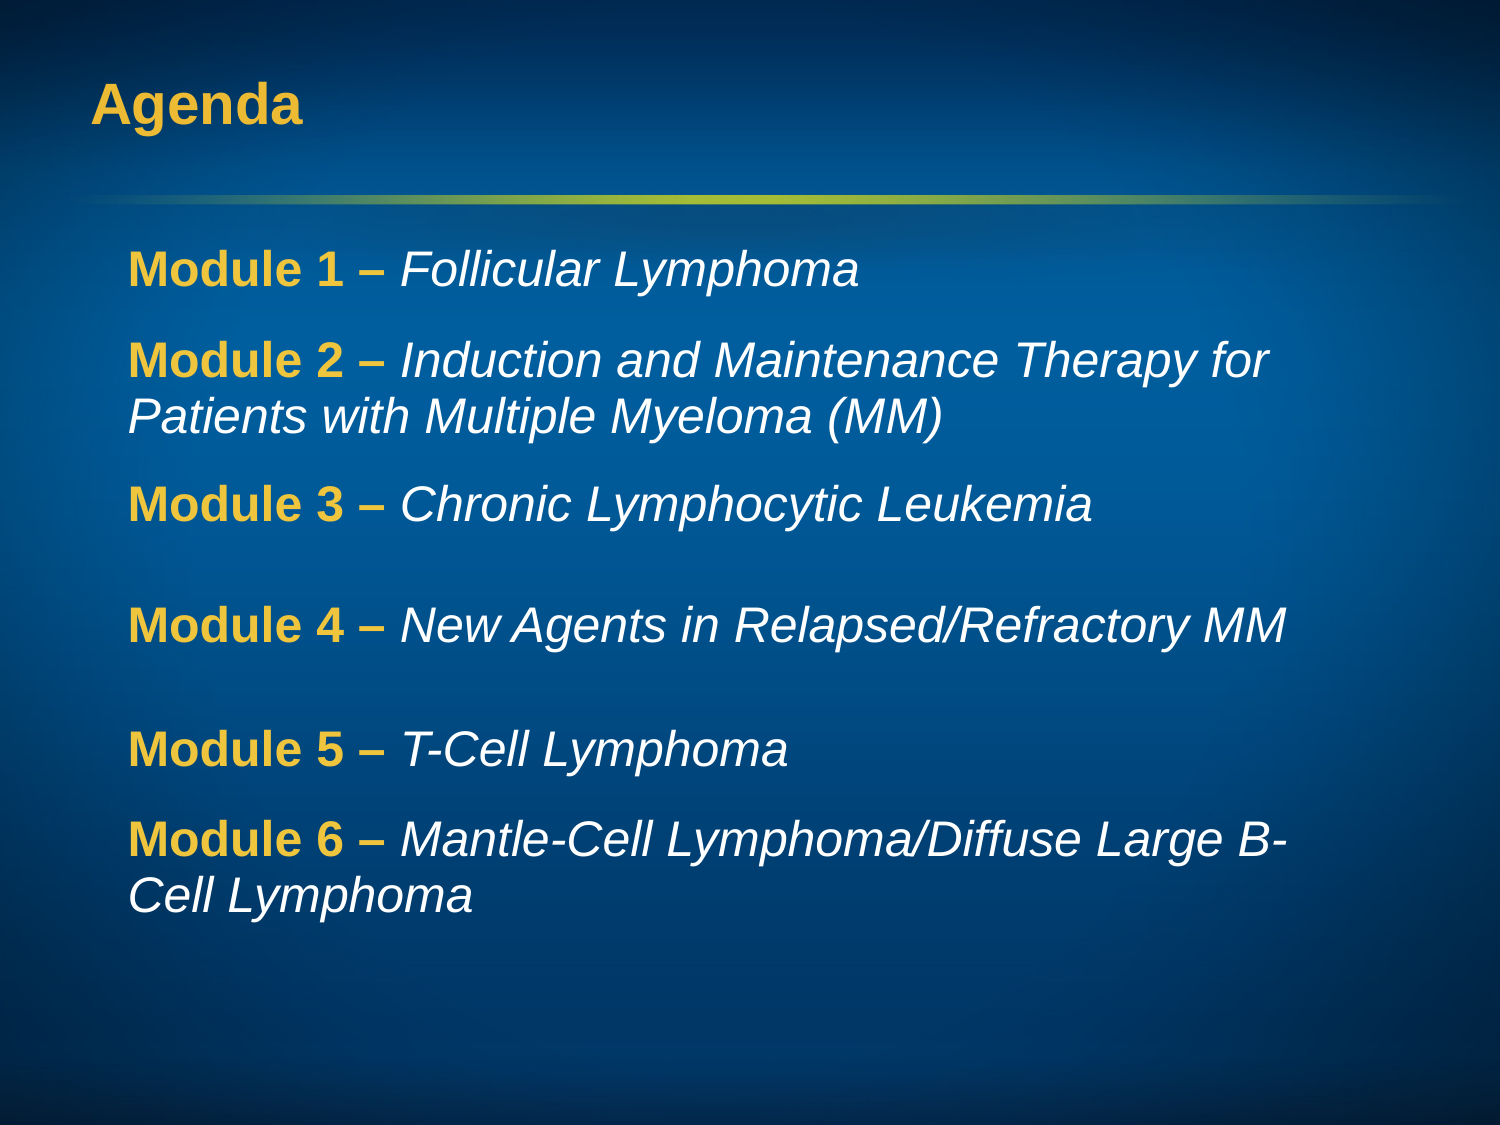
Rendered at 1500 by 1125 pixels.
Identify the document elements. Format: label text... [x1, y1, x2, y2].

table_header Module 1 – Follicular Lymphoma [113, 212, 1388, 325]
table_cell Module 2 – Induction and Maintenance Therapy for Patients with Multiple Myeloma (MM) [113, 325, 1388, 451]
table_cell Module 4 – New Agents in Relapsed/Refractory MM [113, 556, 1388, 693]
picture [0, 0, 1500, 1125]
table_cell Module 5 – T-Cell Lymphoma [113, 693, 1388, 804]
table_cell Module 3 – Chronic Lymphocytic Leukemia [113, 451, 1388, 556]
title Agenda [75, 7, 1425, 196]
table_cell Module 6 – Mantle-Cell Lymphoma/Diffuse Large B-Cell Lymphoma [113, 804, 1388, 930]
